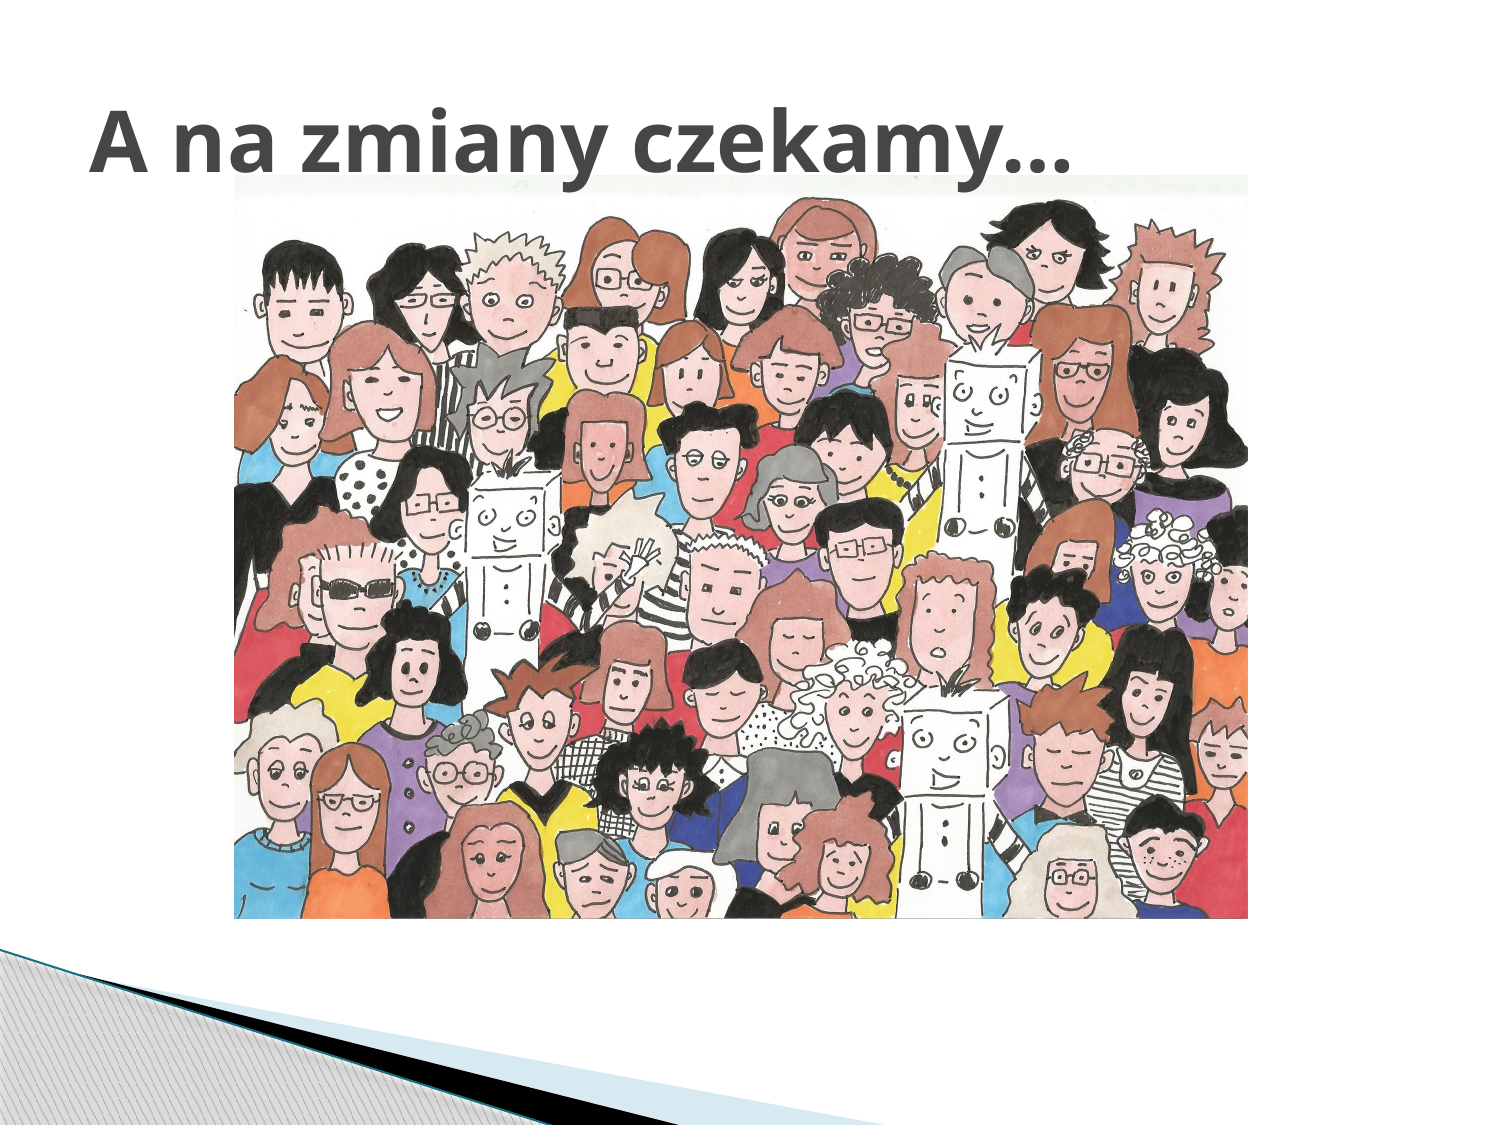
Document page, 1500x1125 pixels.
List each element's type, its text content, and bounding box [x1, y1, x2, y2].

title A na zmiany czekamy… [75, 45, 1425, 233]
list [234, 175, 1248, 919]
